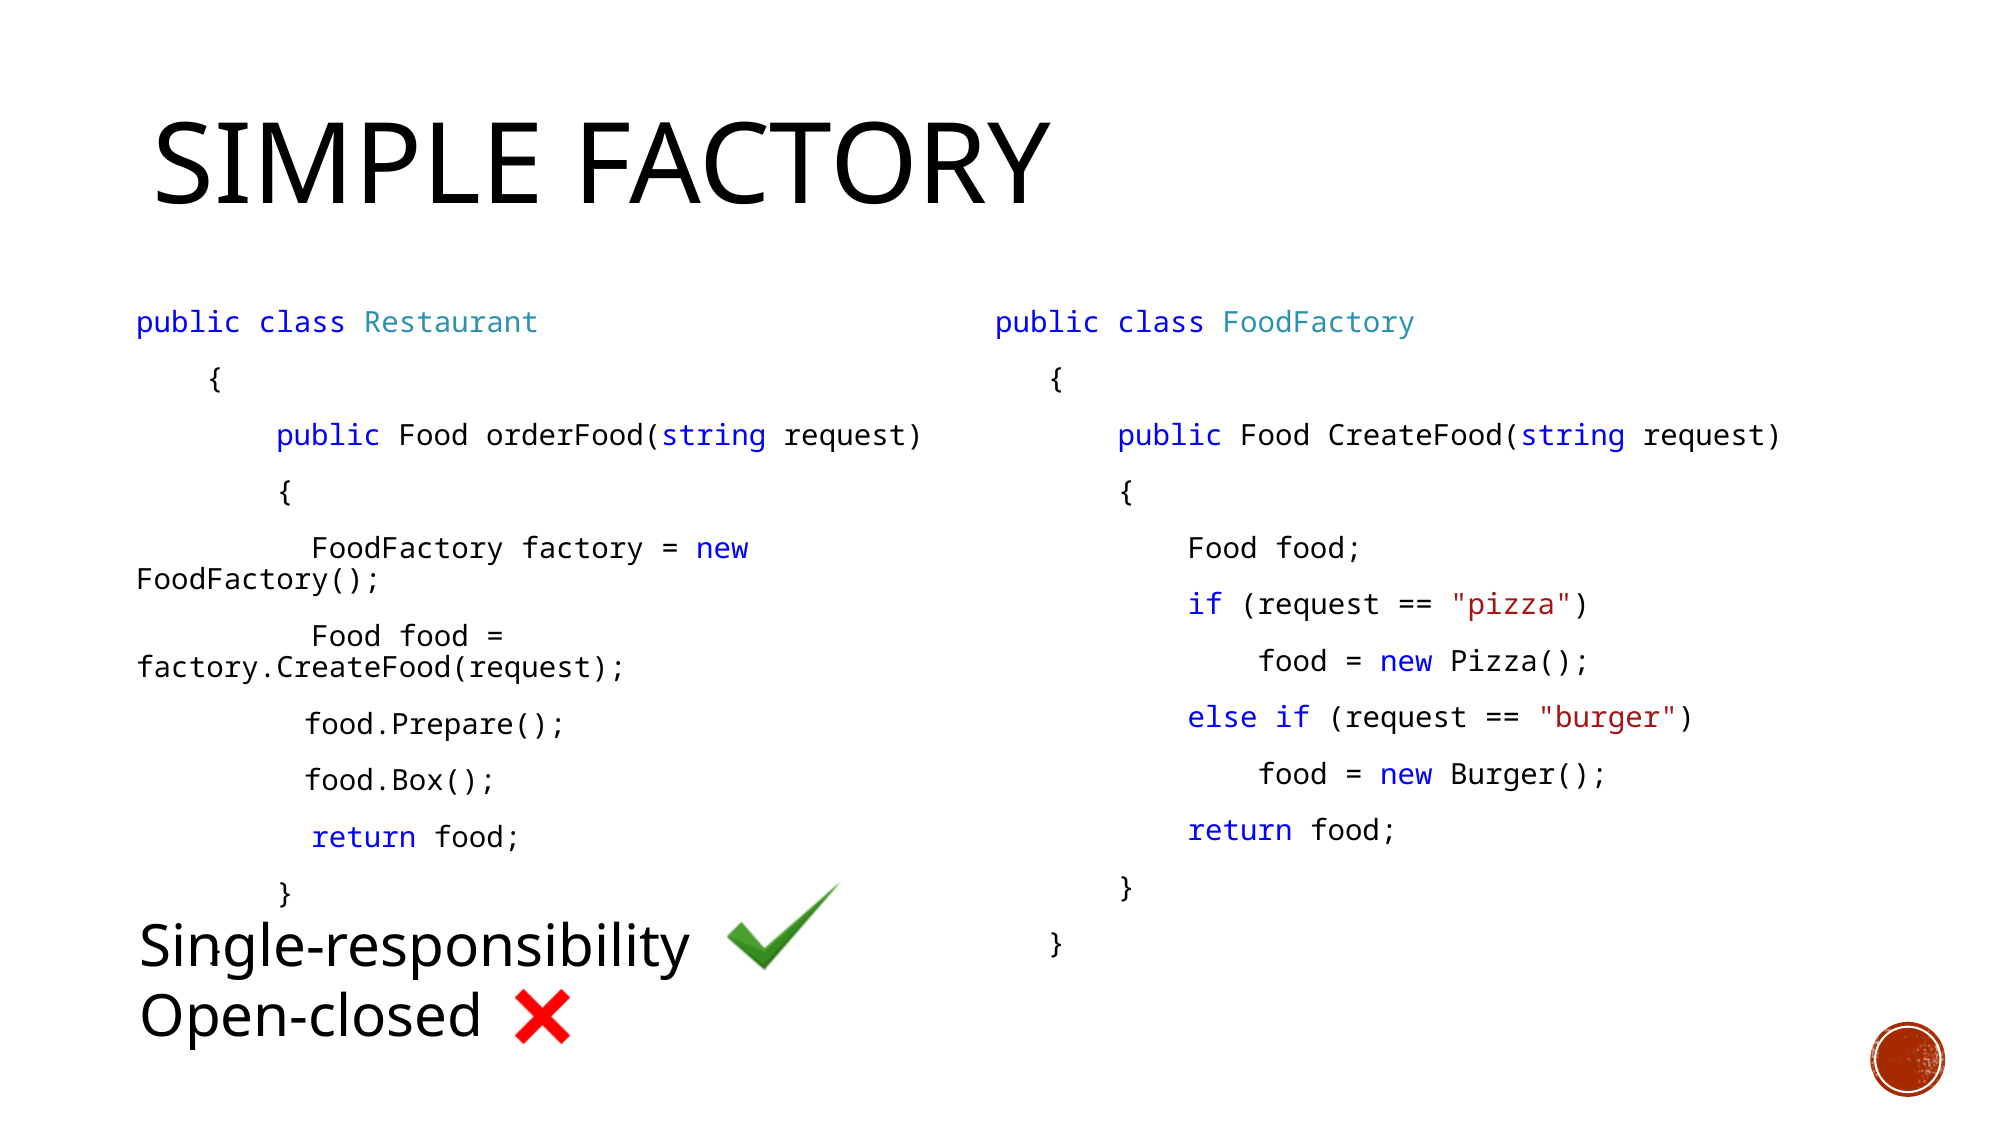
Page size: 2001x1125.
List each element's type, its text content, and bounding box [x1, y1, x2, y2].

picture [513, 987, 572, 1046]
picture [727, 882, 841, 970]
list public class Restaurant { public Food orderFood(string request) { FoodFactory factory = new FoodFactory(); Food food = factory.CreateFood(request); food.Prepare(); food.Box(); return food; } } [121, 299, 962, 1014]
list public class FoodFactory { public Food CreateFood(string request) { Food food; if (request == "pizza") food = new Pizza(); else if (request == "burger") food = new Burger(); return food; } } [962, 299, 1863, 1014]
text_box Single-responsibility Open-closed [124, 901, 890, 1056]
title Simple Factory [137, 35, 1788, 299]
